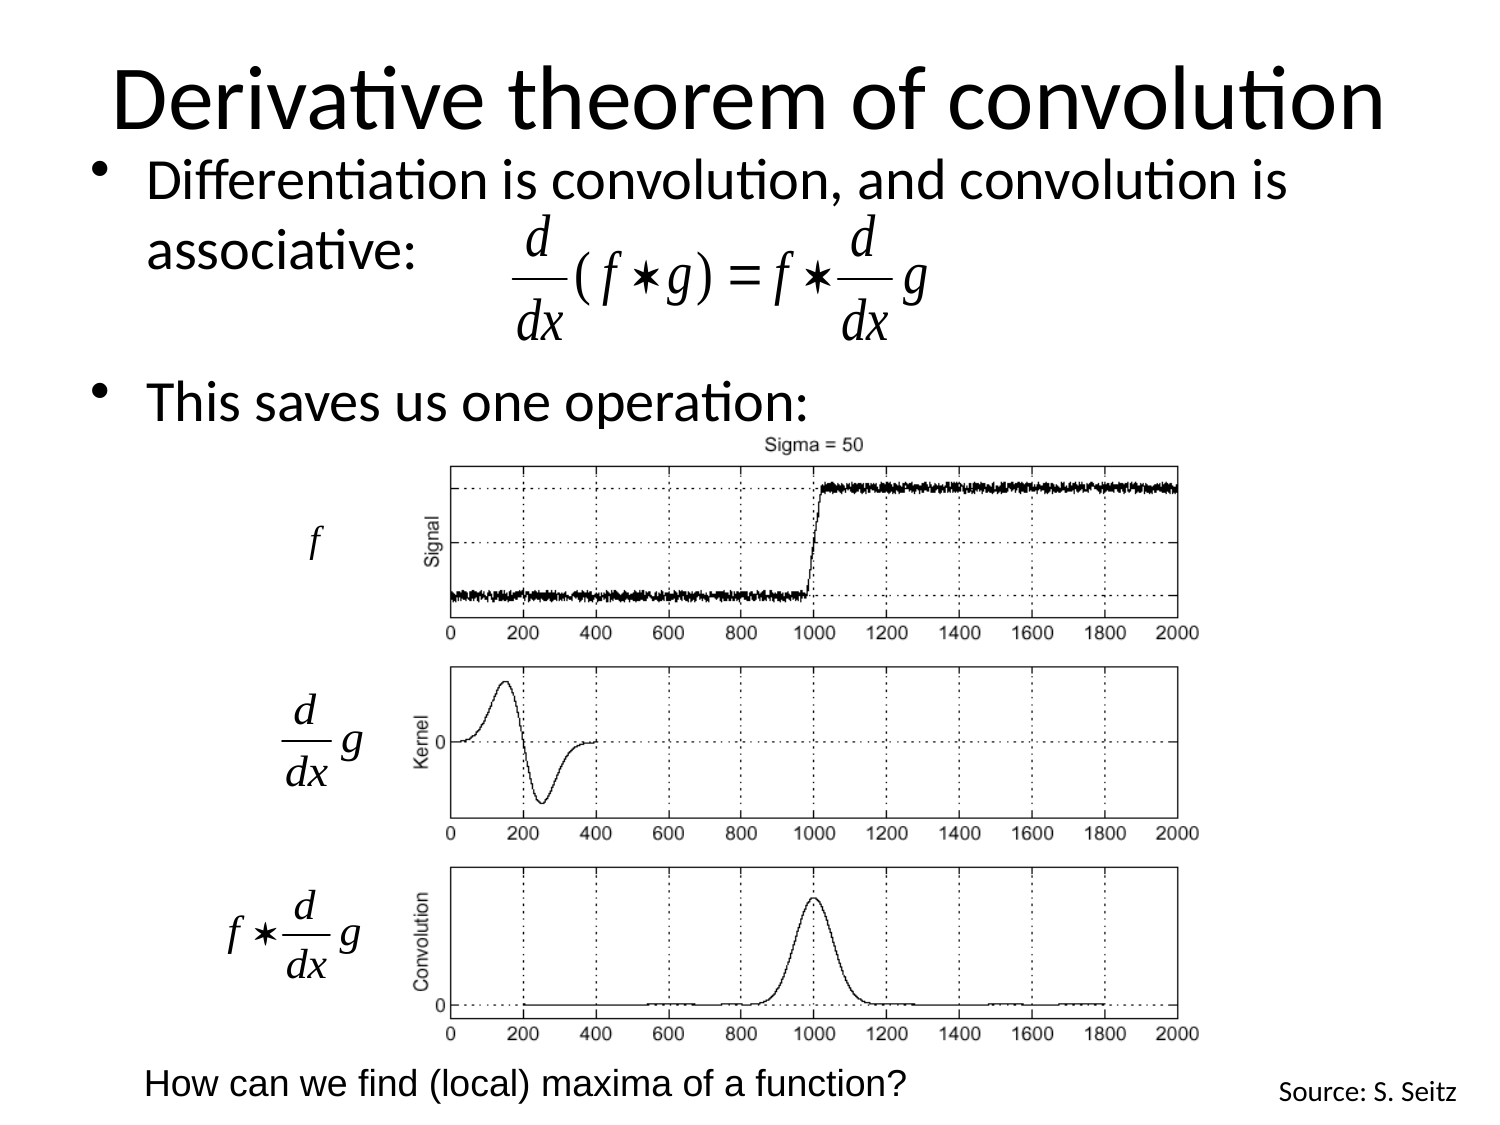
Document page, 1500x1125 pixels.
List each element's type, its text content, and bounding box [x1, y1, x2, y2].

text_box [503, 198, 942, 355]
title Derivative theorem of convolution [75, 0, 1425, 187]
list Differentiation is convolution, and convolution is associative: This saves us one operation: [75, 187, 1425, 876]
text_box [212, 429, 1213, 1055]
text_box How can we find (local) maxima of a function? [137, 1058, 1415, 1125]
text_box Source: S. Seitz [1415, 1065, 1473, 1115]
